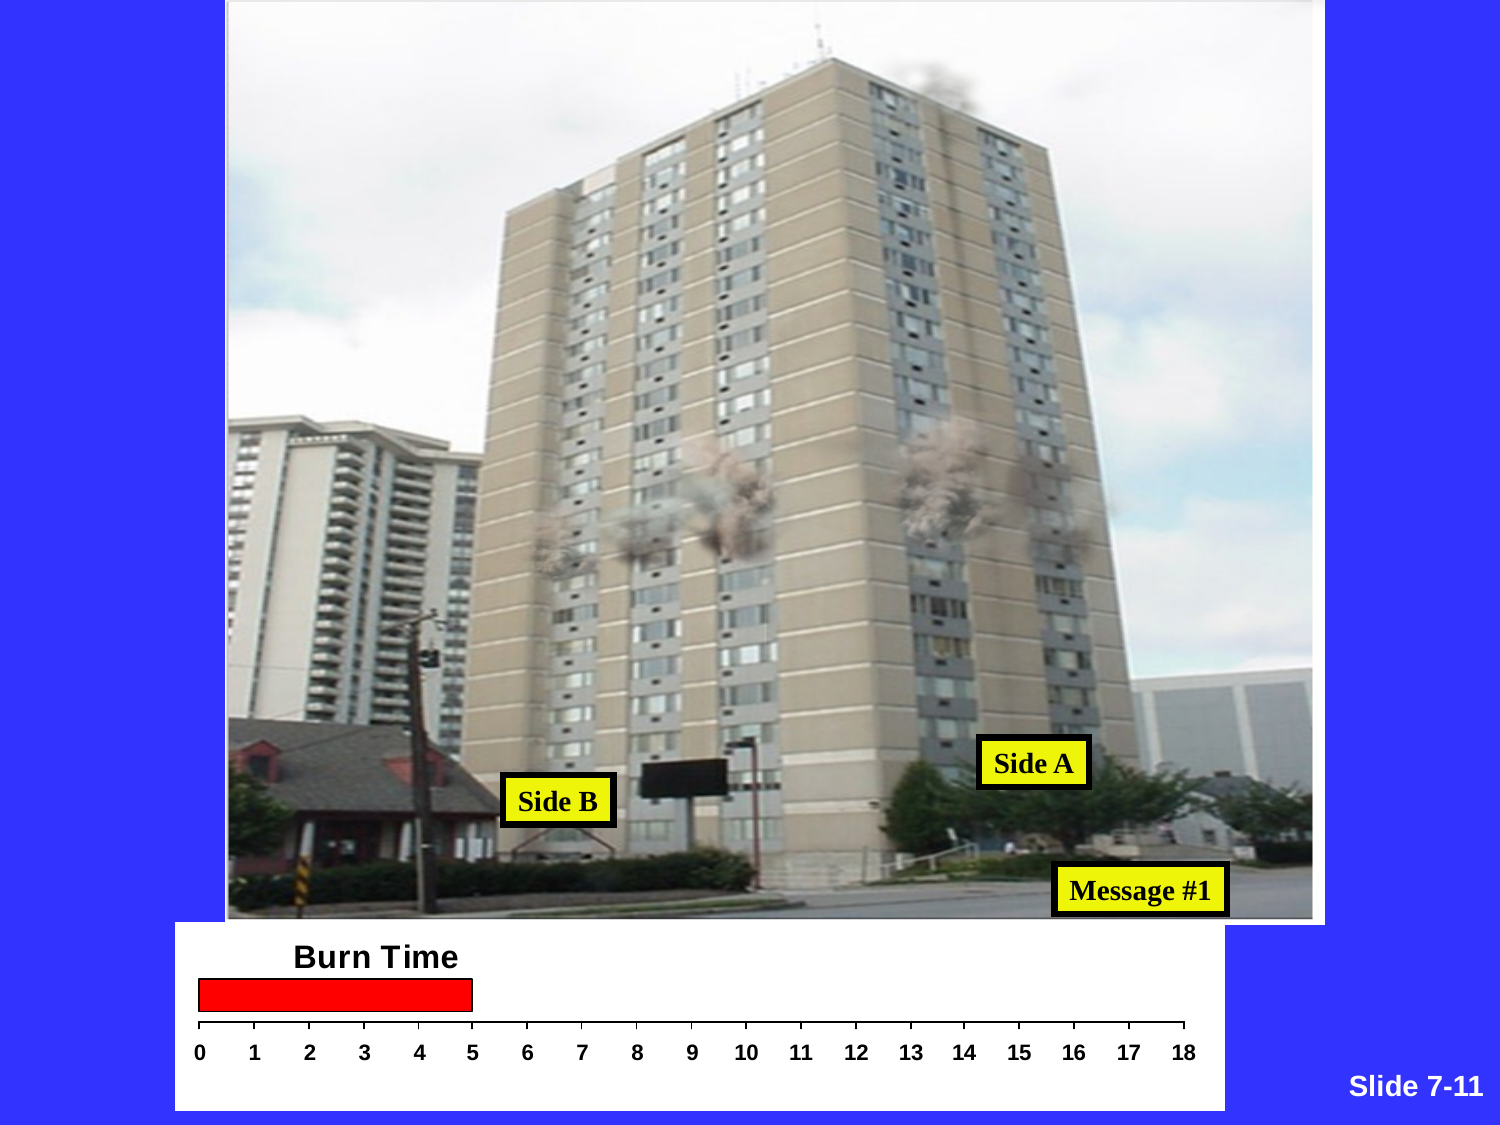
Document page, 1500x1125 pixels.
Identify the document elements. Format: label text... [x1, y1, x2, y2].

slide_number Slide 7-153 [1148, 1059, 1500, 1125]
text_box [174, 921, 1226, 1112]
picture [224, 0, 1326, 926]
